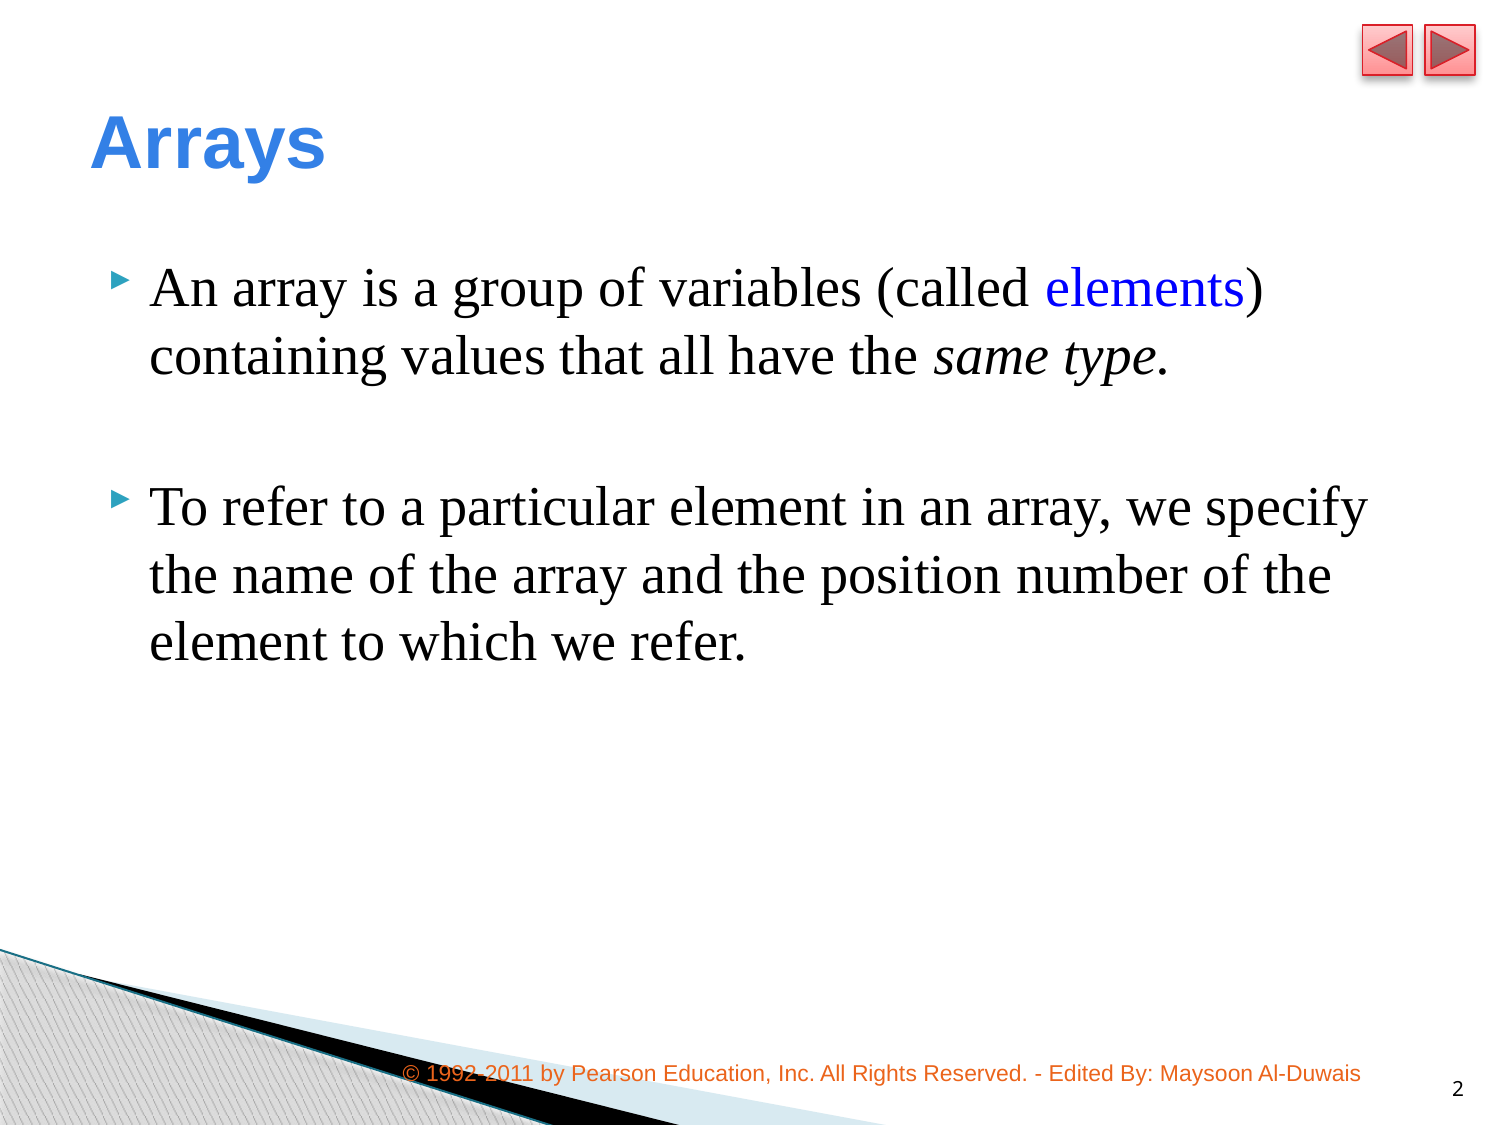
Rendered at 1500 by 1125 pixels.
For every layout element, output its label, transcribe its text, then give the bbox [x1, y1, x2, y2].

slide_number 2 [1418, 1051, 1479, 1112]
title Arrays [75, 45, 1425, 233]
footer © 1992-2011 by Pearson Education, Inc. All Rights Reserved. - Edited By: Maysoon Al-Duwais [387, 1051, 1418, 1112]
list An array is a group of variables (called elements) containing values that all have the same type. To refer to a particular element in an array, we specify the name of the array and the position number of the element to which we refer. [74, 242, 1426, 986]
